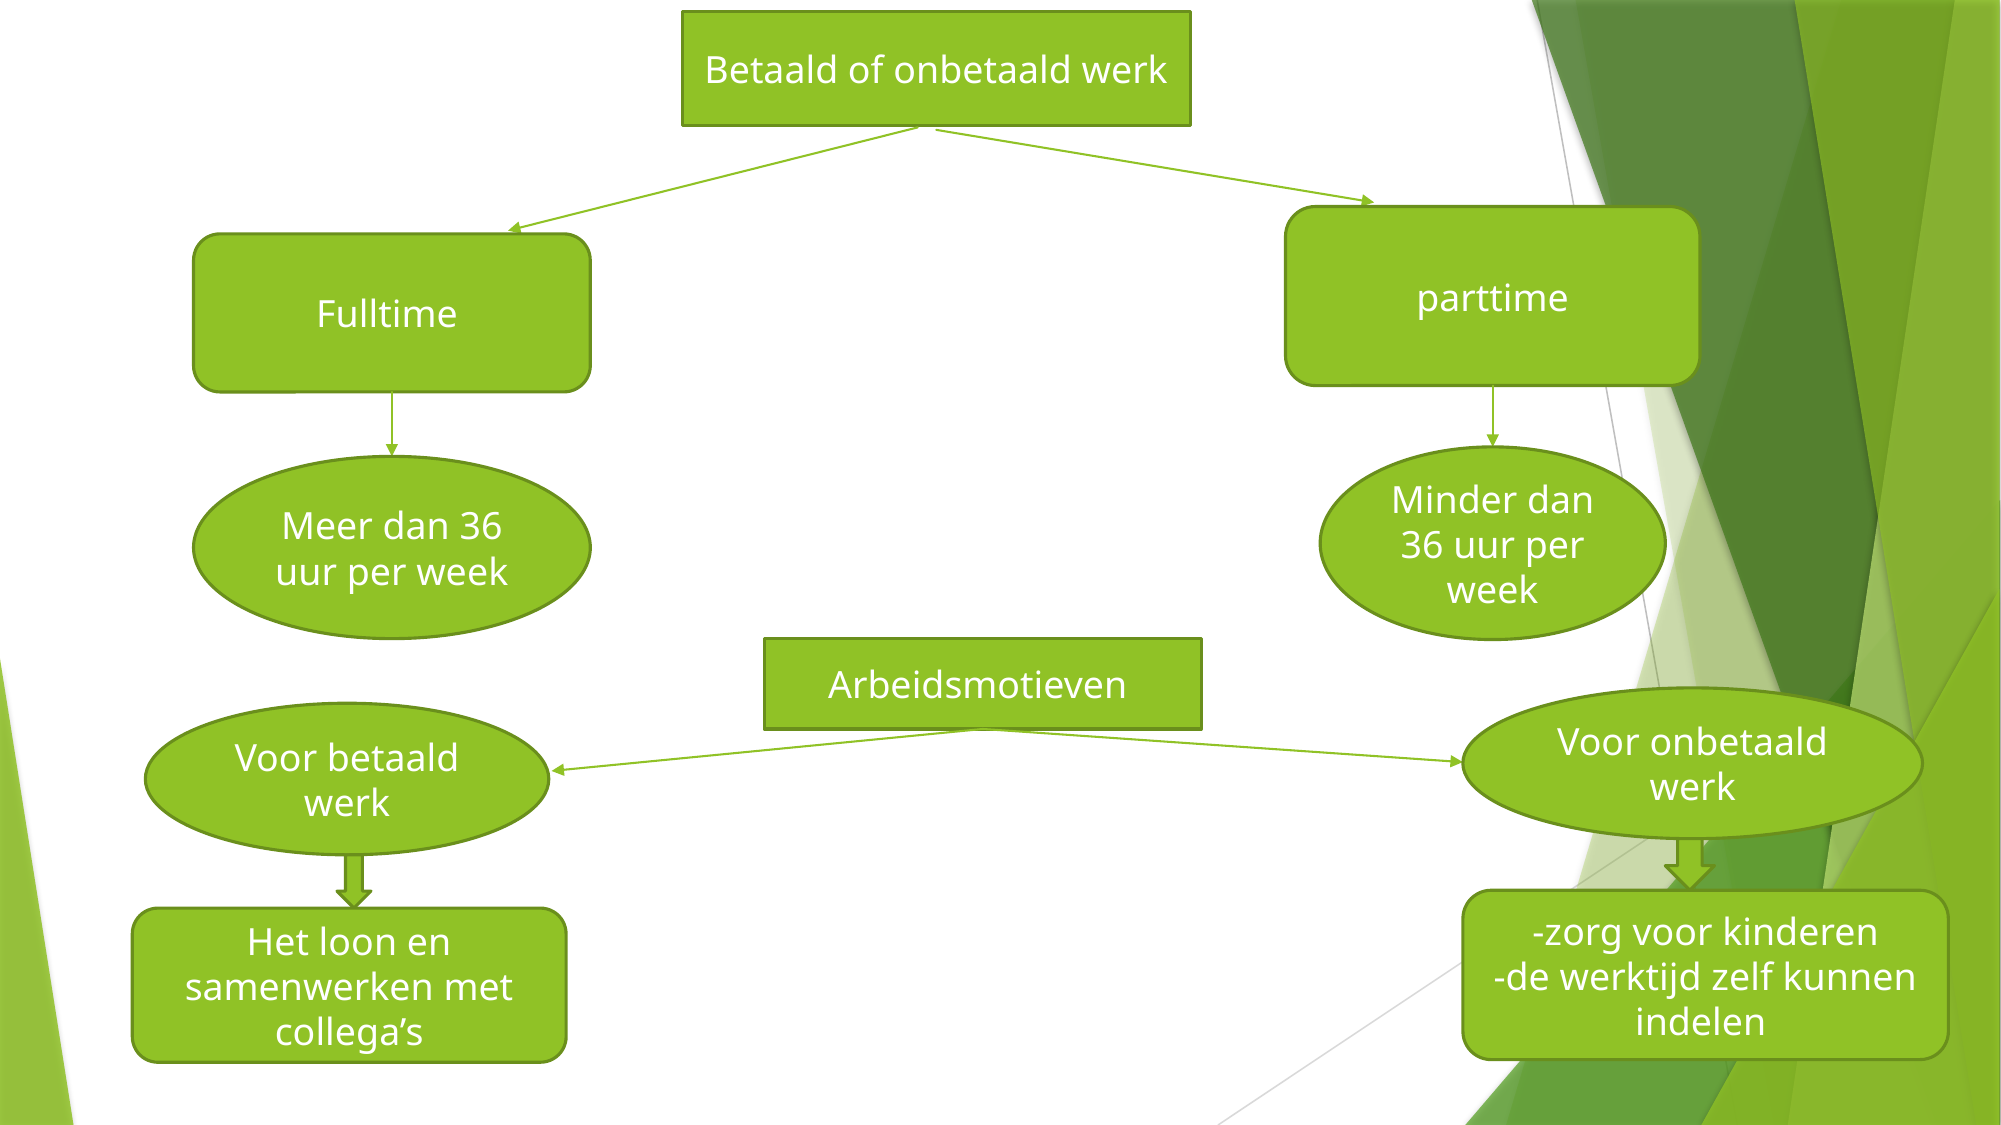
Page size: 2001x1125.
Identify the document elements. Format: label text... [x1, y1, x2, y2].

text_box [1663, 837, 1716, 888]
text_box Voor betaald werk [143, 701, 551, 857]
text_box Betaald of onbetaald werk [681, 10, 1192, 127]
text_box parttime [1283, 204, 1702, 388]
text_box [335, 853, 373, 906]
text_box Voor onbetaald werk [1462, 686, 1925, 841]
text_box -zorg voor kinderen -de werktijd zelf kunnen indelen [1461, 888, 1950, 1062]
text_box Meer dan 36 uur per week [191, 454, 592, 641]
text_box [551, 728, 983, 772]
text_box Minder dan 36 uur per week [1318, 445, 1667, 642]
text_box Fulltime [191, 232, 592, 394]
text_box Arbeidsmotieven [763, 637, 1203, 727]
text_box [935, 129, 1375, 203]
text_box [982, 728, 1464, 763]
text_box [507, 126, 919, 232]
text_box Het loon en samenwerken met collega’s [130, 906, 568, 1064]
